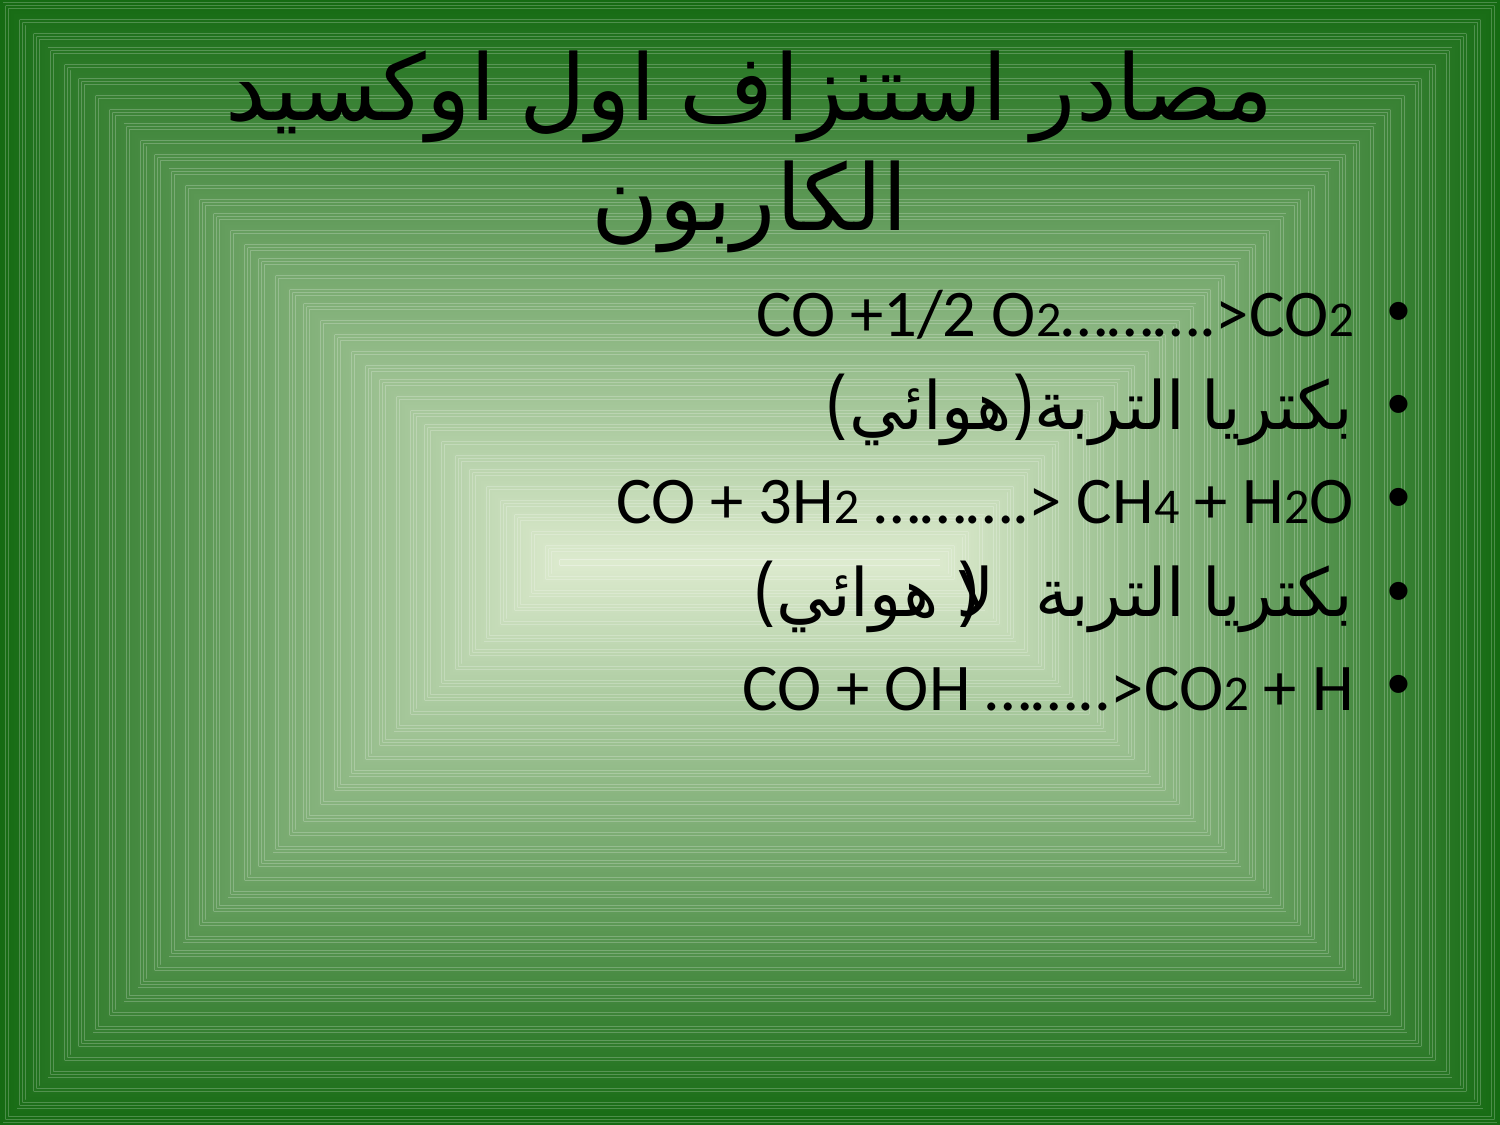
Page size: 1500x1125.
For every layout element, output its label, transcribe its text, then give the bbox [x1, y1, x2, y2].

list CO +1/2 O2……….>CO2 بكتريا التربة(هوائي) CO + 3H2 ……….> CH4 + H2O بكتريا التربة (لا هوائي) CO + OH ……..>CO2 + H [75, 262, 1425, 1005]
title مصادر استنزاف اول اوكسيد الكاربون [75, 45, 1425, 233]
